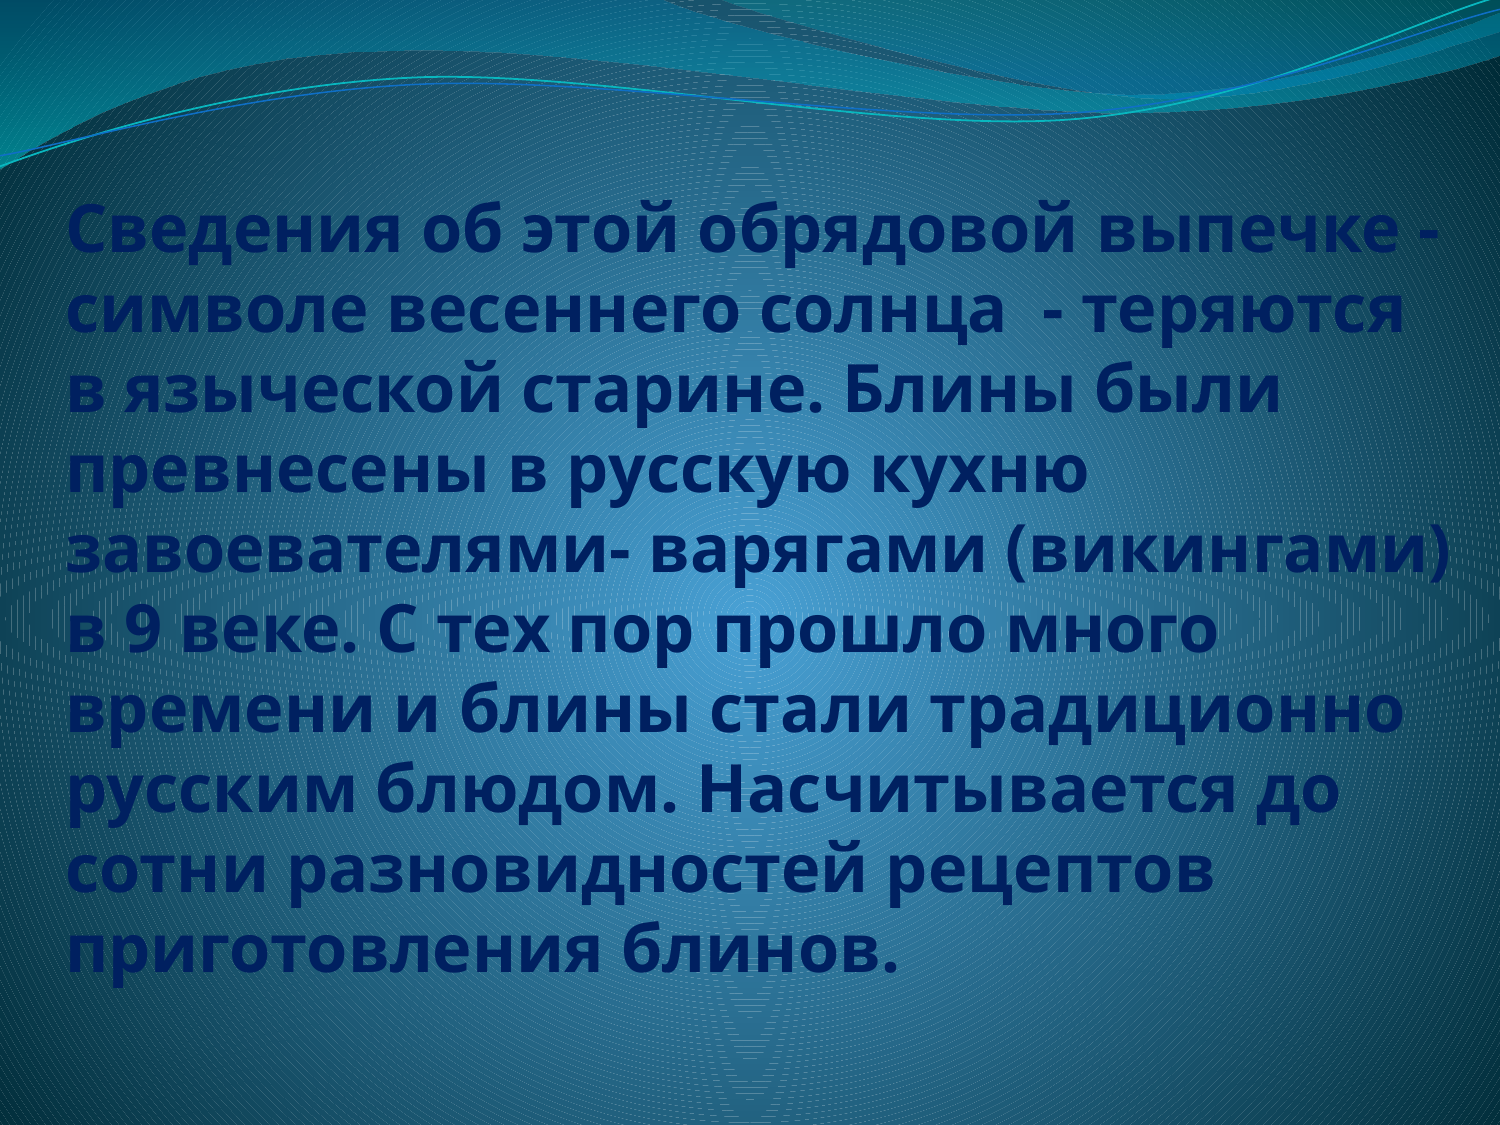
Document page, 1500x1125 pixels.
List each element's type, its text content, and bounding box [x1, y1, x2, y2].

title Сведения об этой обрядовой выпечке - символе весеннего солнца - теряются в языческой старине. Блины были превнесены в русскую кухню завоевателями- варягами (викингами) в 9 веке. С тех пор прошло много времени и блины стали традиционно русским блюдом. Насчитывается до сотни разновидностей рецептов приготовления блинов. [64, 78, 1459, 1106]
